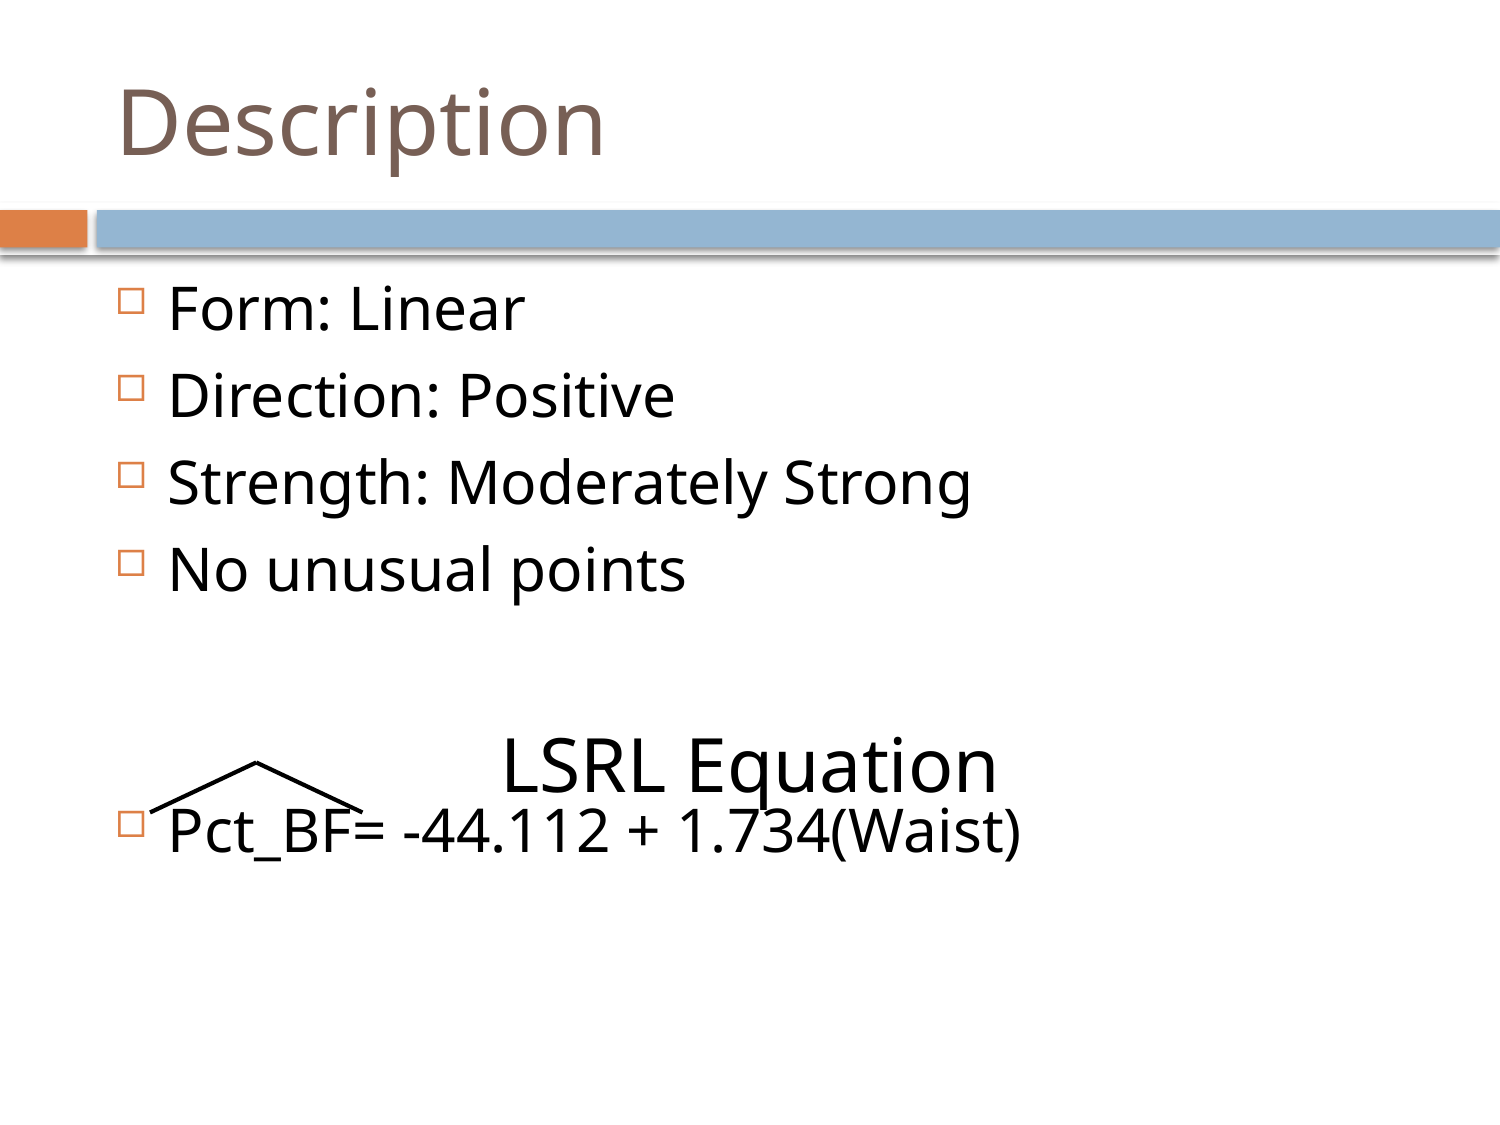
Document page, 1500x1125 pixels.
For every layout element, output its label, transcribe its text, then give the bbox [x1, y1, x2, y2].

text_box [149, 762, 363, 813]
list Form: Linear Direction: Positive Strength: Moderately Strong No unusual points Pct_BF= -44.112 + 1.734(Waist) [100, 262, 1438, 1000]
title Description [100, 37, 1438, 200]
text_box LSRL Equation [200, 712, 1300, 813]
